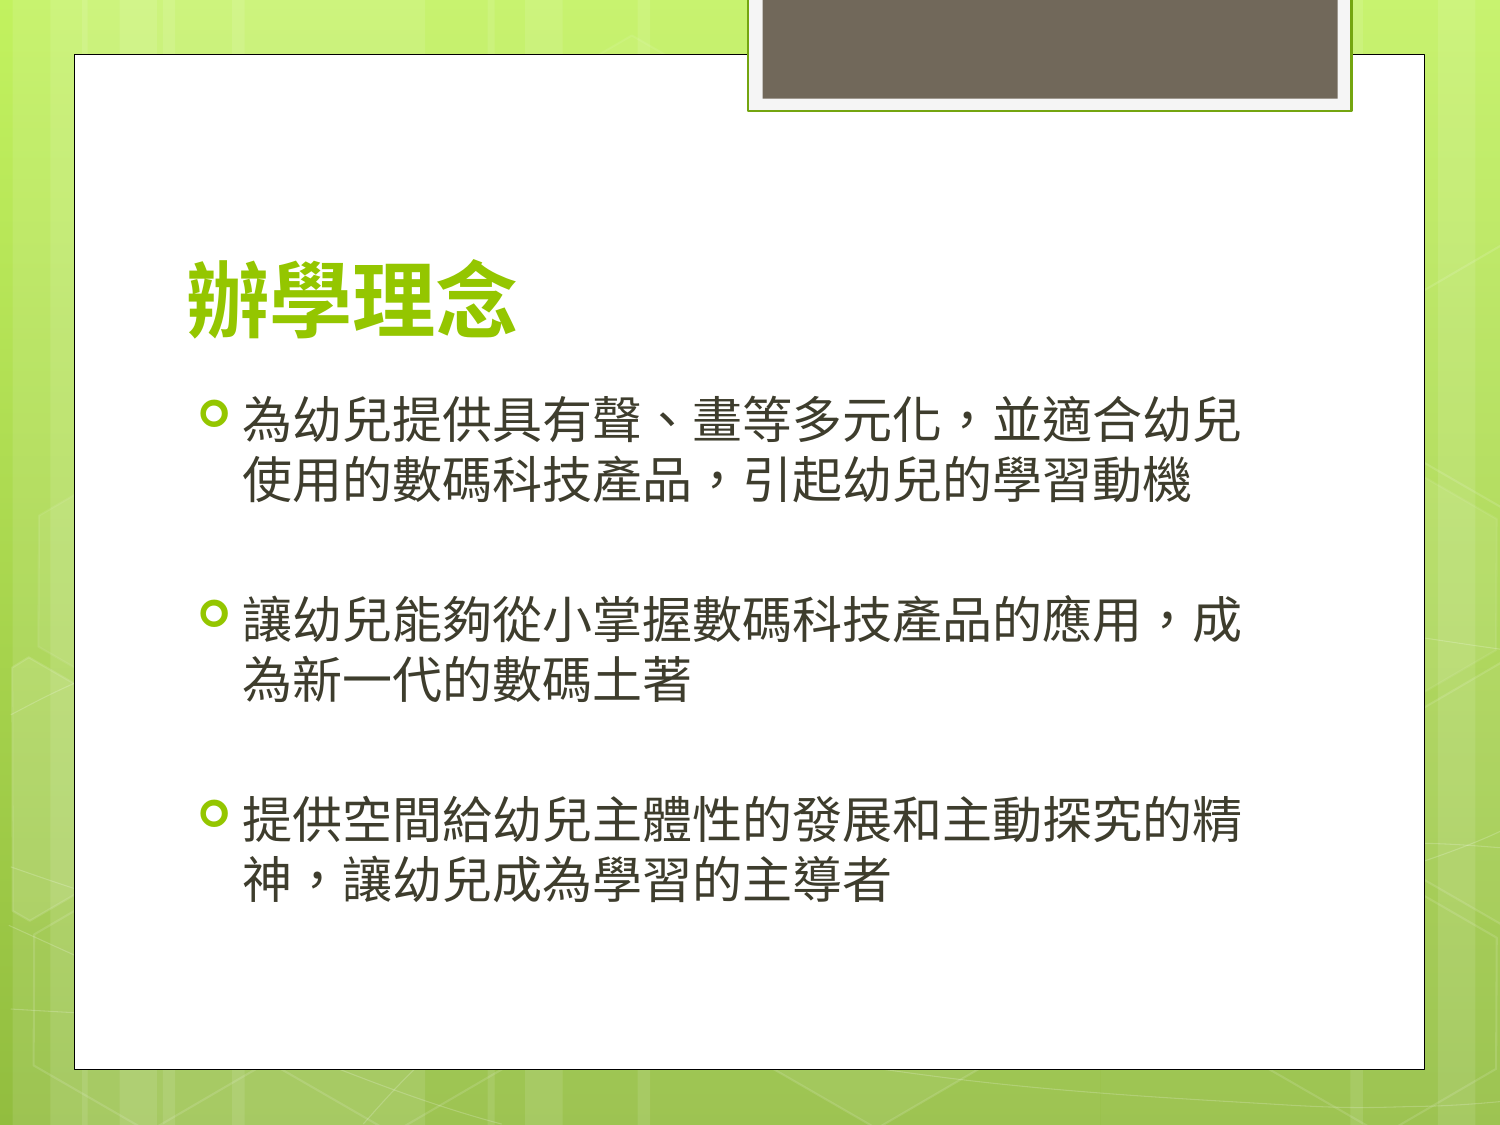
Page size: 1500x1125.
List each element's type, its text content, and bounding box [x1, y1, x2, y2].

list 為幼兒提供具有聲、畫等多元化，並適合幼兒使用的數碼科技產品，引起幼兒的學習動機 讓幼兒能夠從小掌握數碼科技產品的應用，成為新一代的數碼土著 提供空間給幼兒主體性的發展和主動探究的精神，讓幼兒成為學習的主導者 [171, 381, 1283, 957]
title 辦學理念 [171, 168, 1324, 357]
